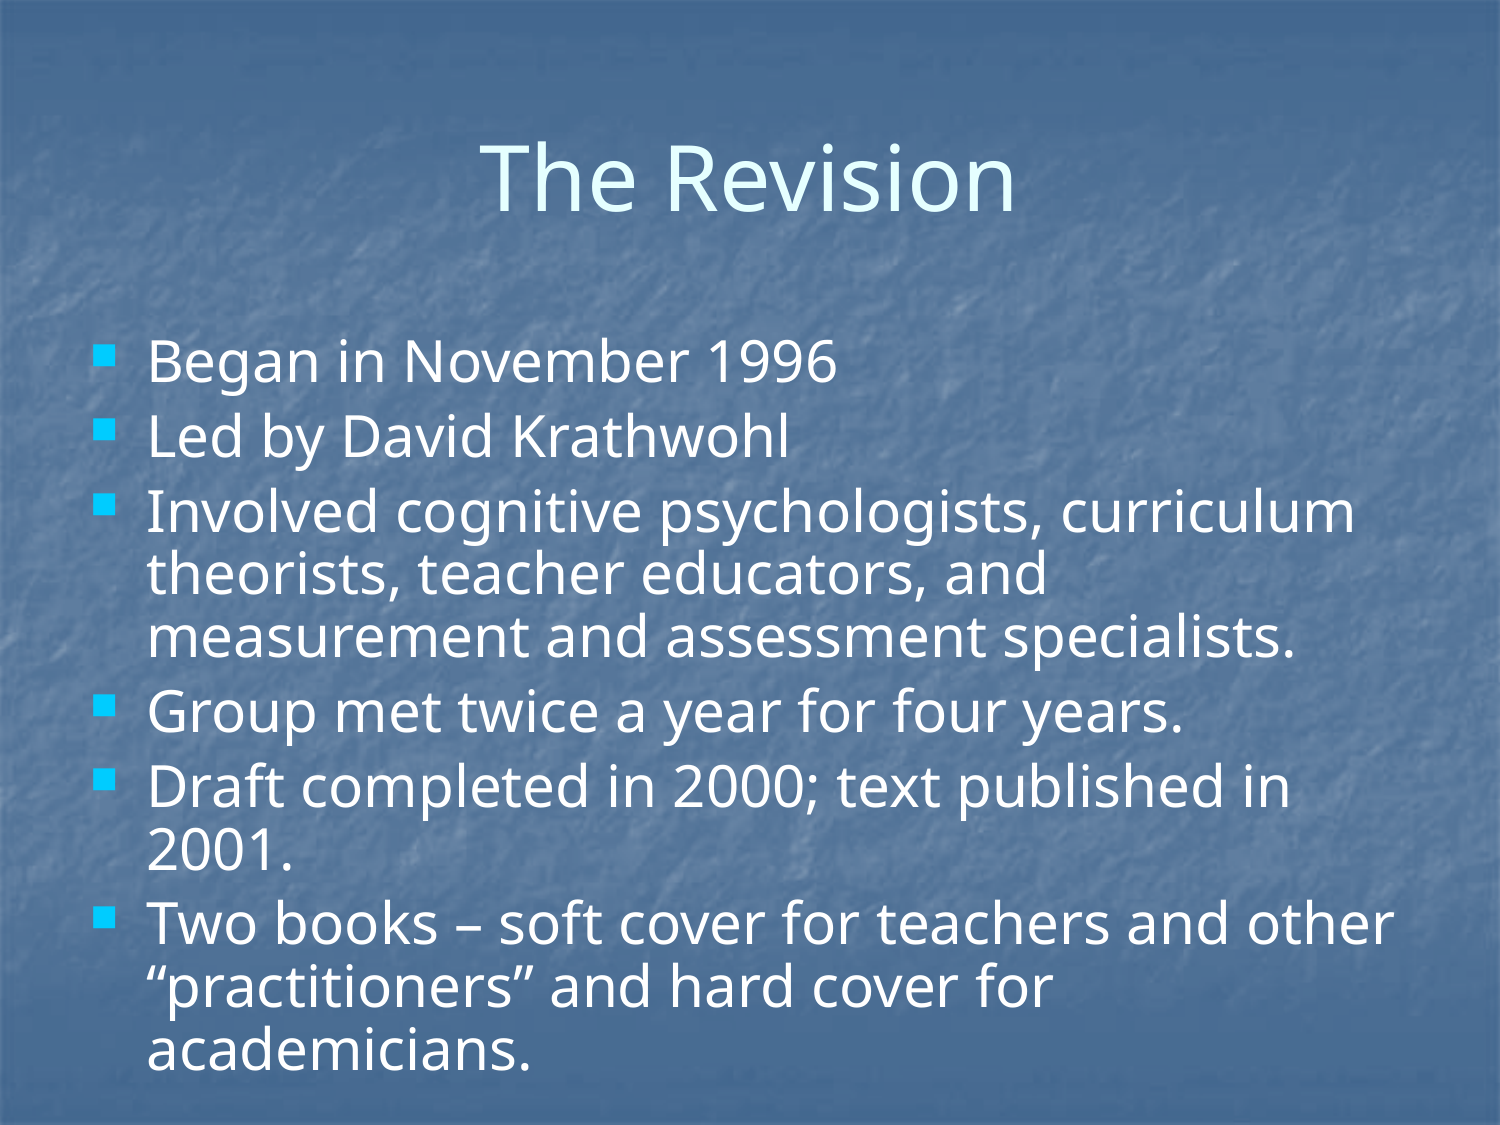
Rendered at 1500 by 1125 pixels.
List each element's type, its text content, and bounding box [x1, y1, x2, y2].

title The Revision [74, 62, 1426, 288]
list Began in November 1996 Led by David Krathwohl Involved cognitive psychologists, curriculum theorists, teacher educators, and measurement and assessment specialists. Group met twice a year for four years. Draft completed in 2000; text published in 2001. Two books – soft cover for teachers and other “practitioners” and hard cover for academicians. [74, 324, 1426, 1001]
